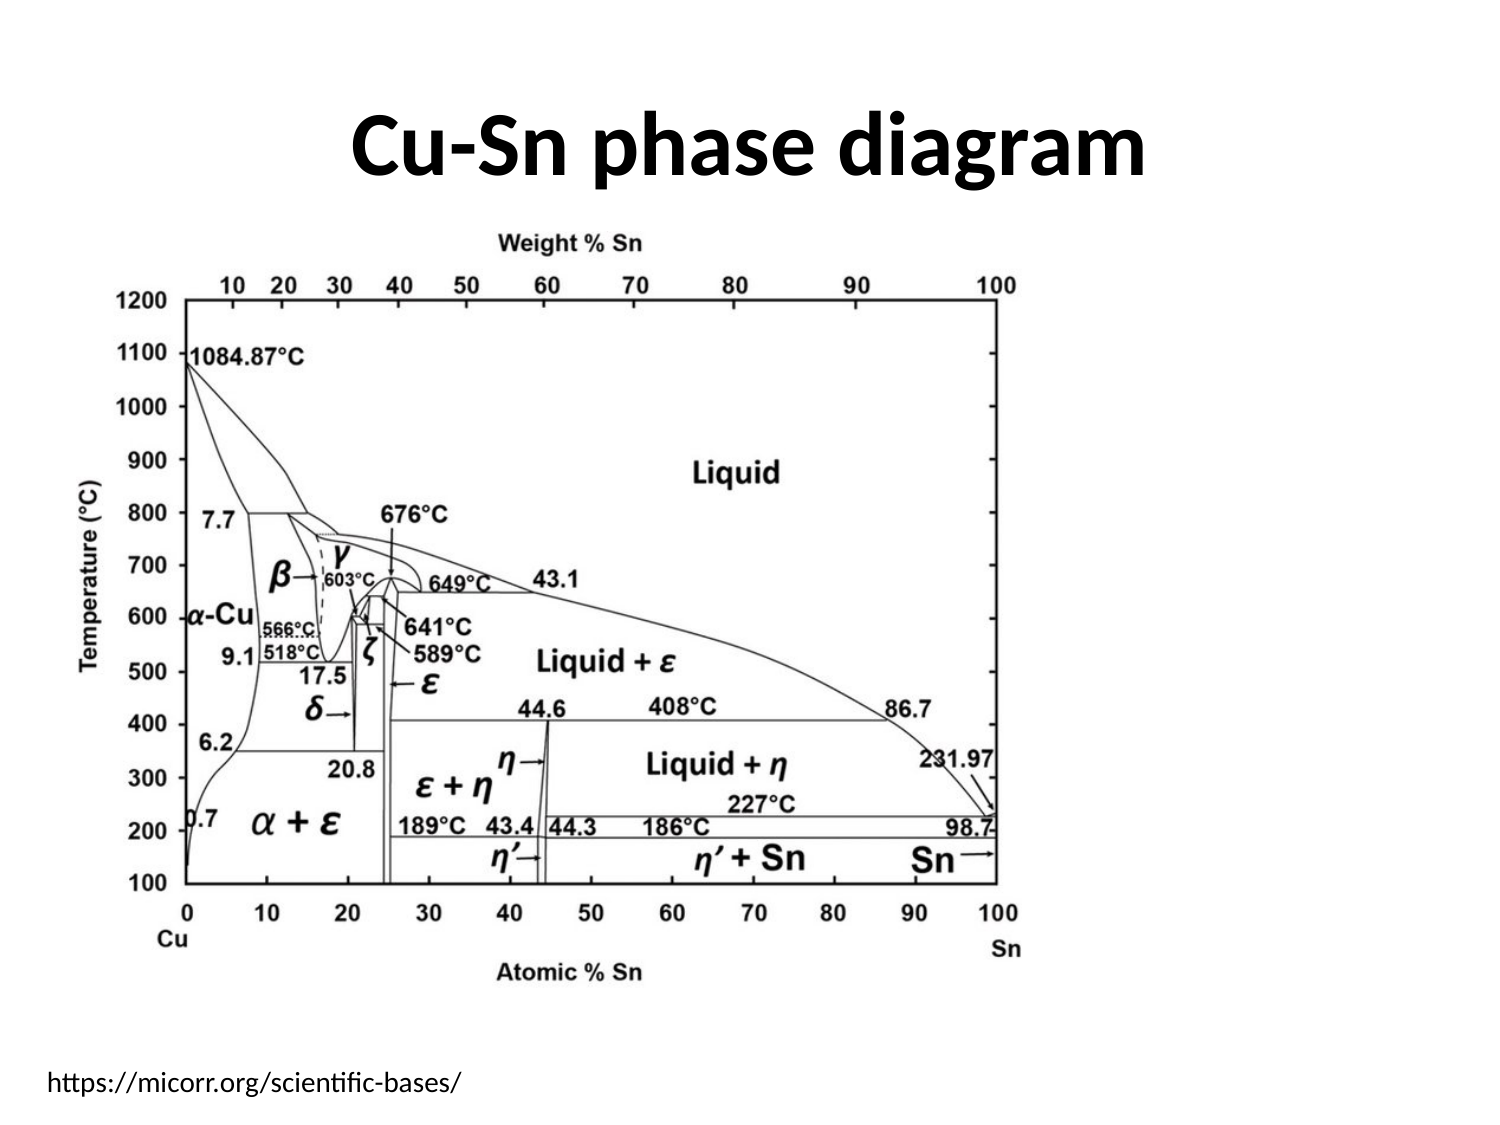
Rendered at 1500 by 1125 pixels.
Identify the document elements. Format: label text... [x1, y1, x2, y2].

text_box https://micorr.org/scientific-bases/ [32, 1056, 477, 1106]
title Cu-Sn phase diagram [75, 45, 1425, 233]
picture [76, 231, 1022, 989]
